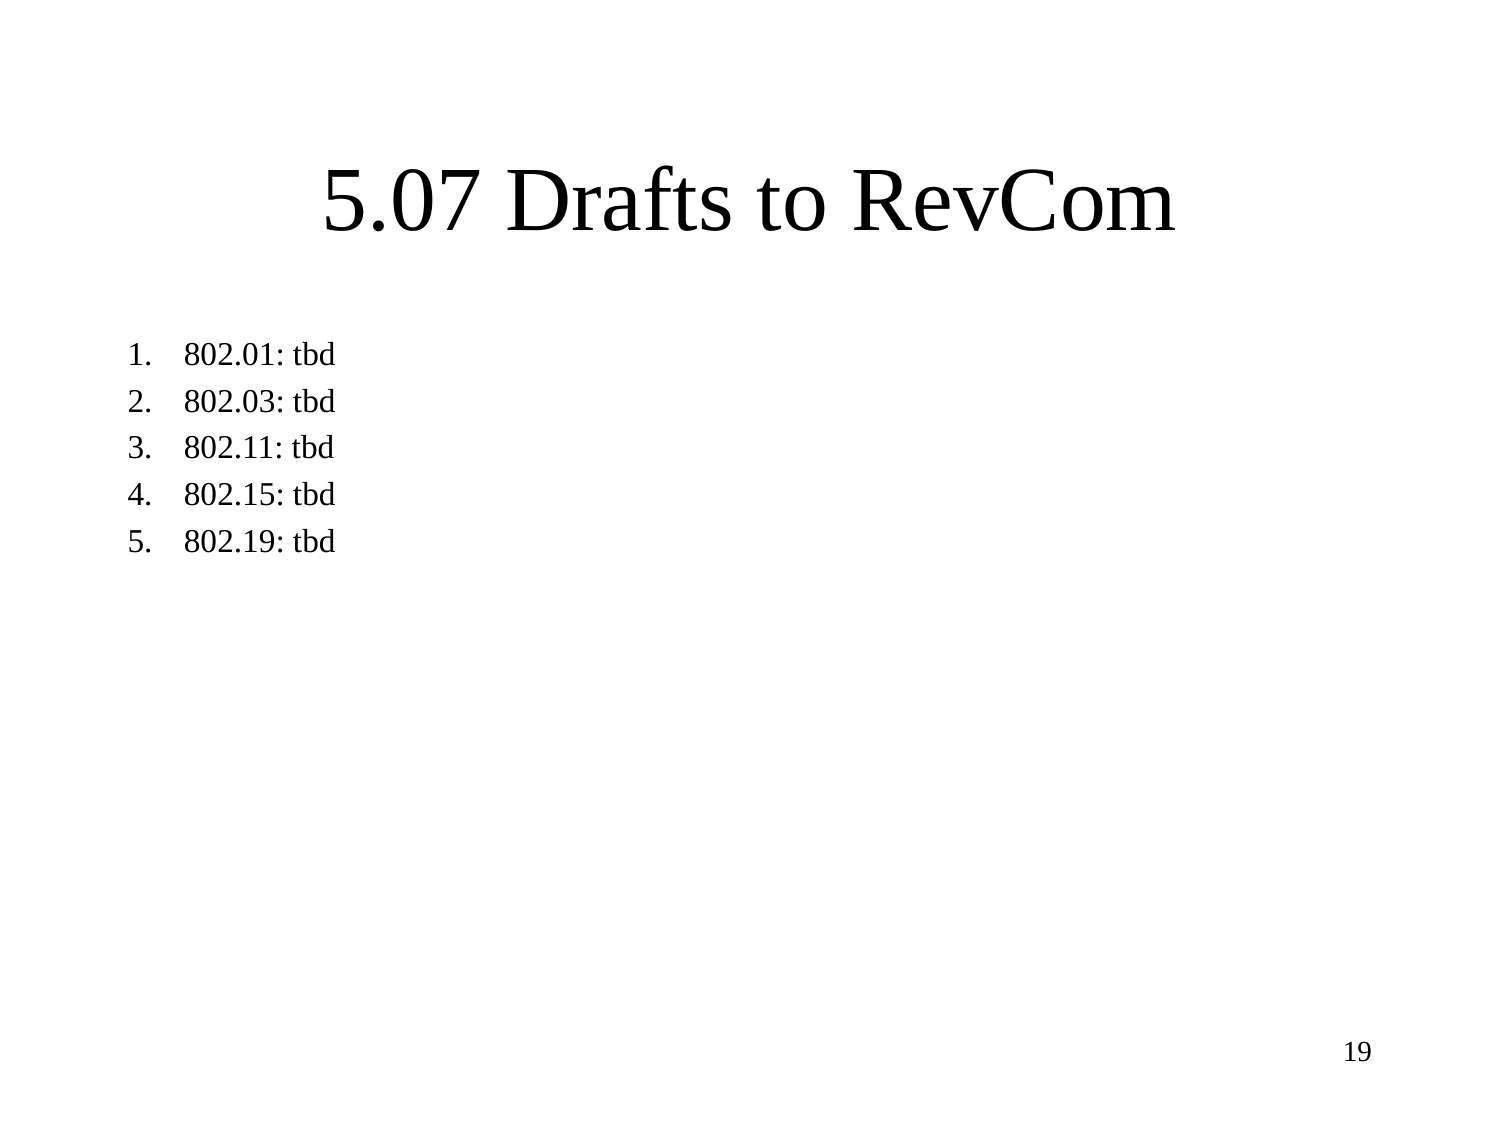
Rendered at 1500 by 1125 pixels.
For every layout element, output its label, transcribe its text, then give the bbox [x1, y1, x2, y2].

list 802.01: tbd 802.03: tbd 802.11: tbd 802.15: tbd 802.19: tbd [112, 324, 1388, 1001]
title 5.07 Drafts to RevCom [112, 99, 1388, 288]
slide_number 19 [1074, 1024, 1388, 1101]
